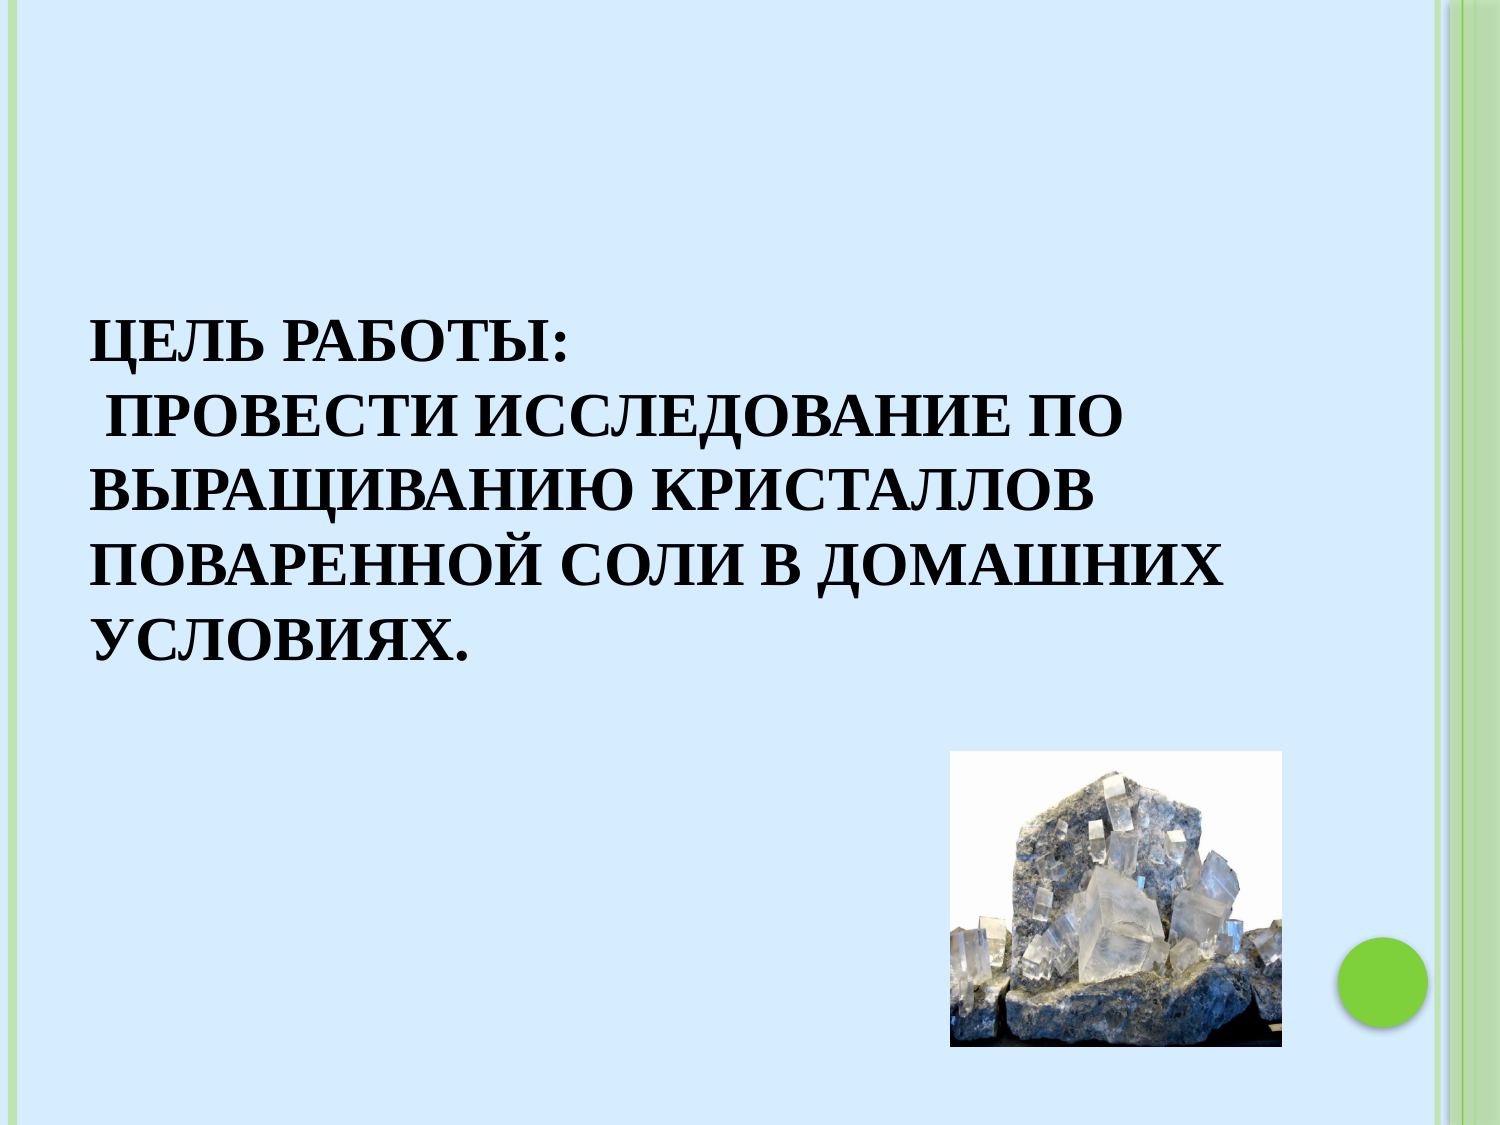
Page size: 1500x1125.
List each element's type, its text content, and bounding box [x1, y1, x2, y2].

title Цель работы: провести исследование по выращиванию кристаллов поваренной соли в домашних условиях. [75, 302, 1300, 681]
picture [950, 750, 1283, 1048]
